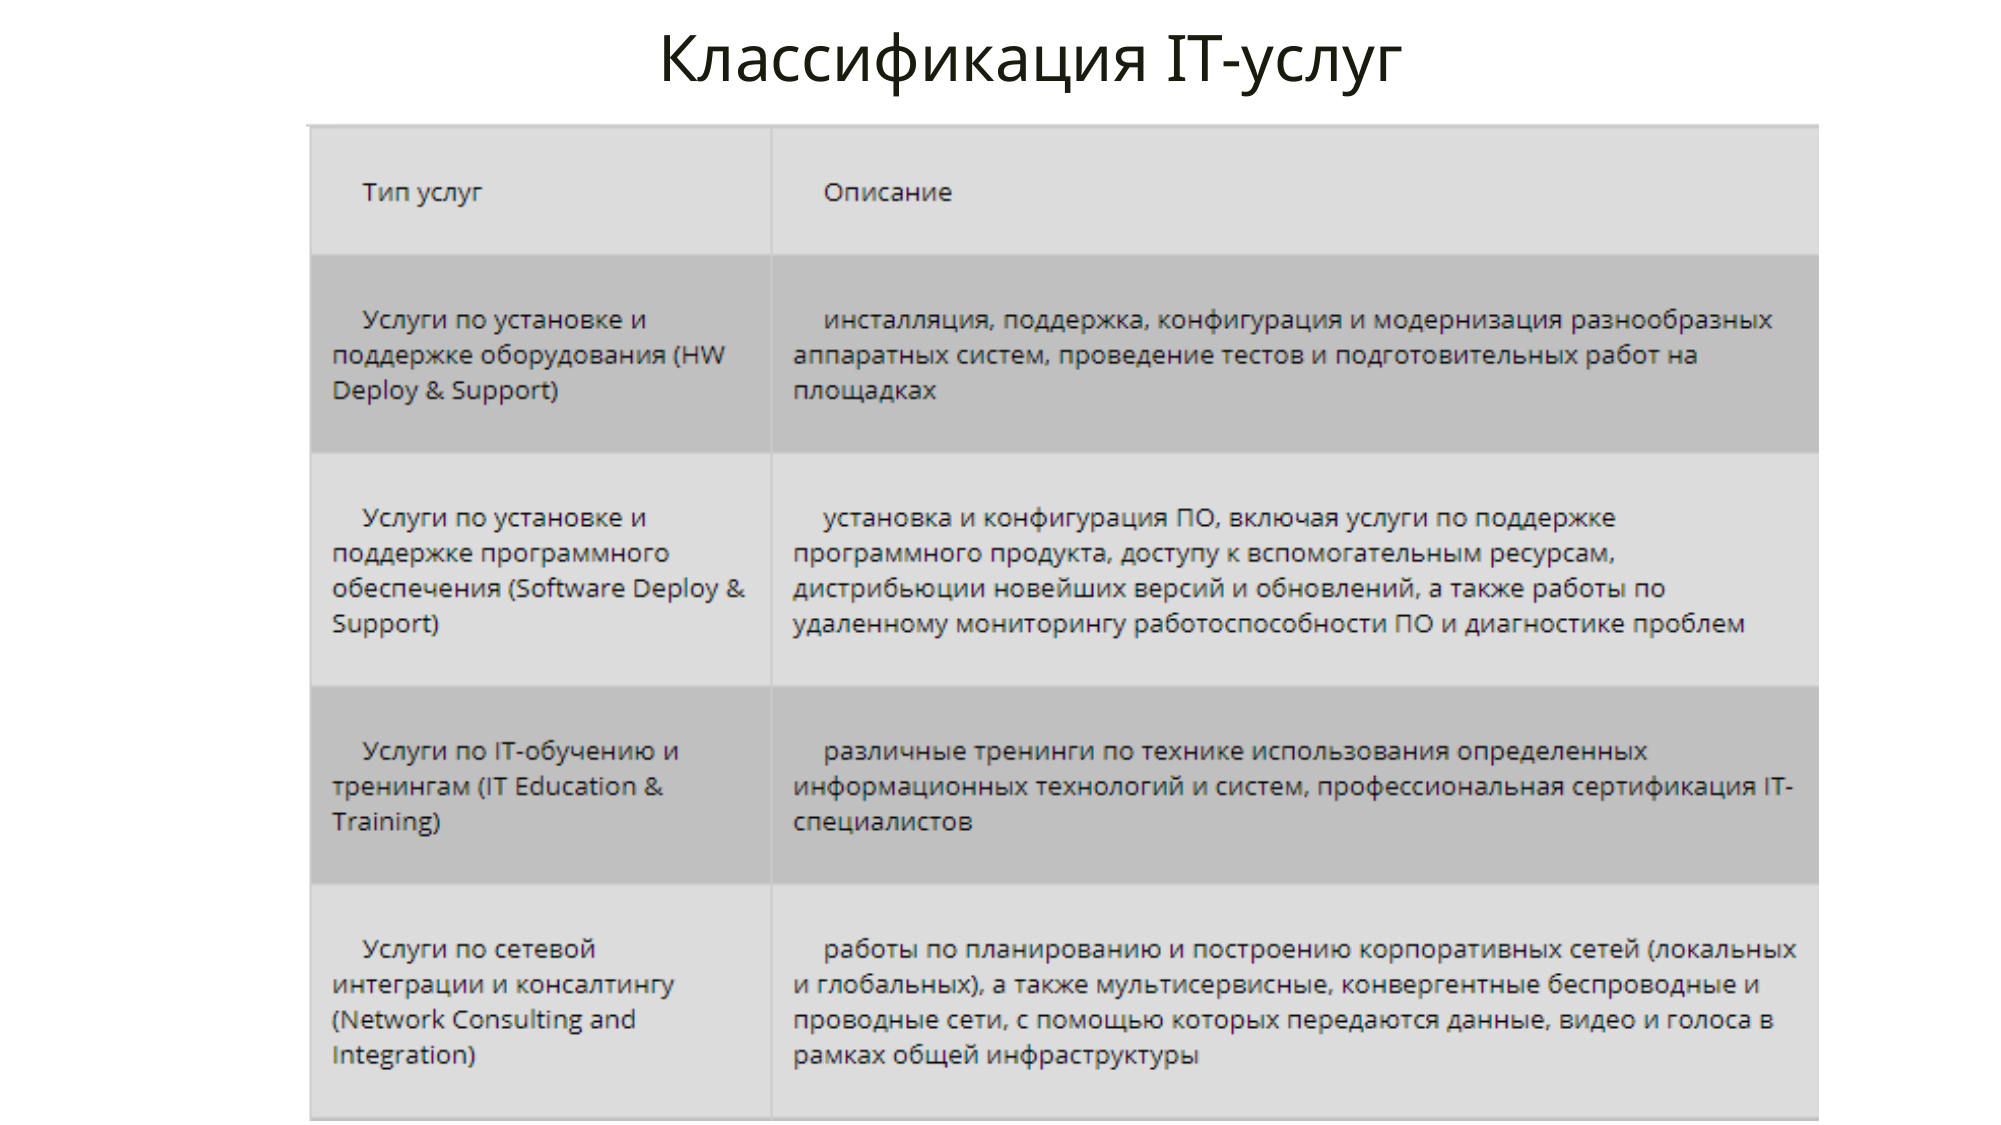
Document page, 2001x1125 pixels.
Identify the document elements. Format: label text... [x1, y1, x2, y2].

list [306, 123, 1819, 1121]
title Классификация IT-услуг [243, 19, 1819, 103]
